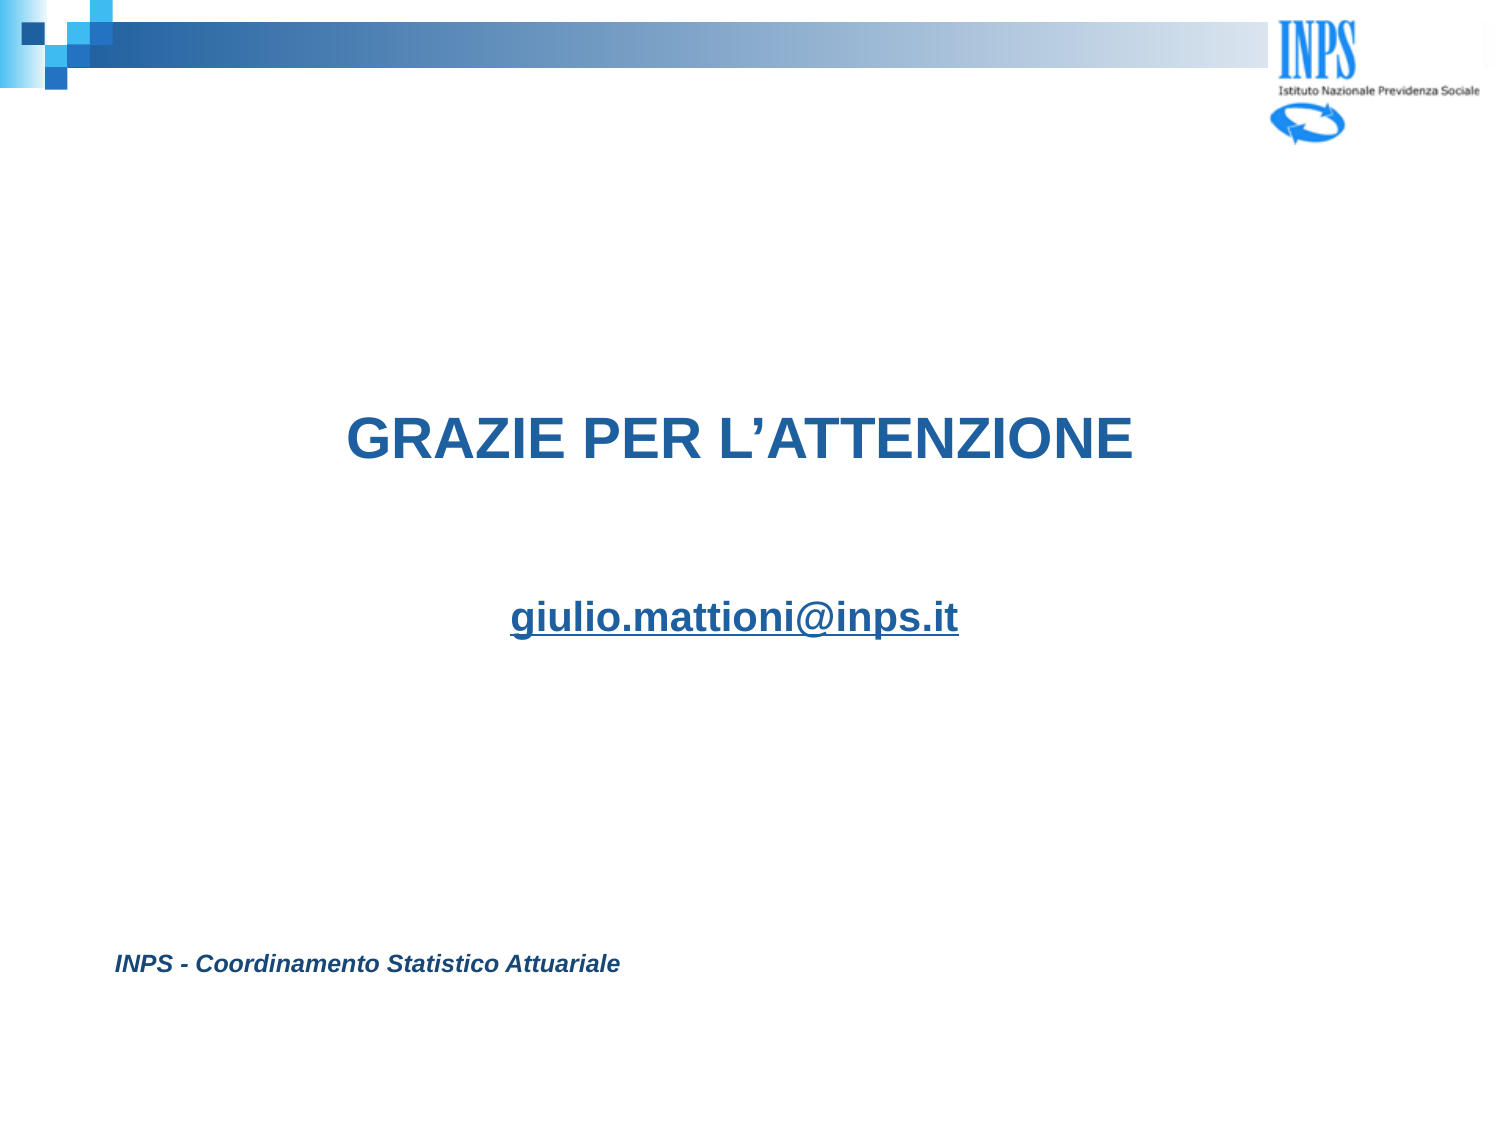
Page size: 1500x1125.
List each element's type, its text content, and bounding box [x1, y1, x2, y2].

picture [1268, 19, 1483, 145]
text_box INPS - Coordinamento Statistico Attuariale [100, 940, 851, 985]
text_box GRAZIE PER L’ATTENZIONE giulio.mattioni@inps.it [206, 302, 1199, 838]
